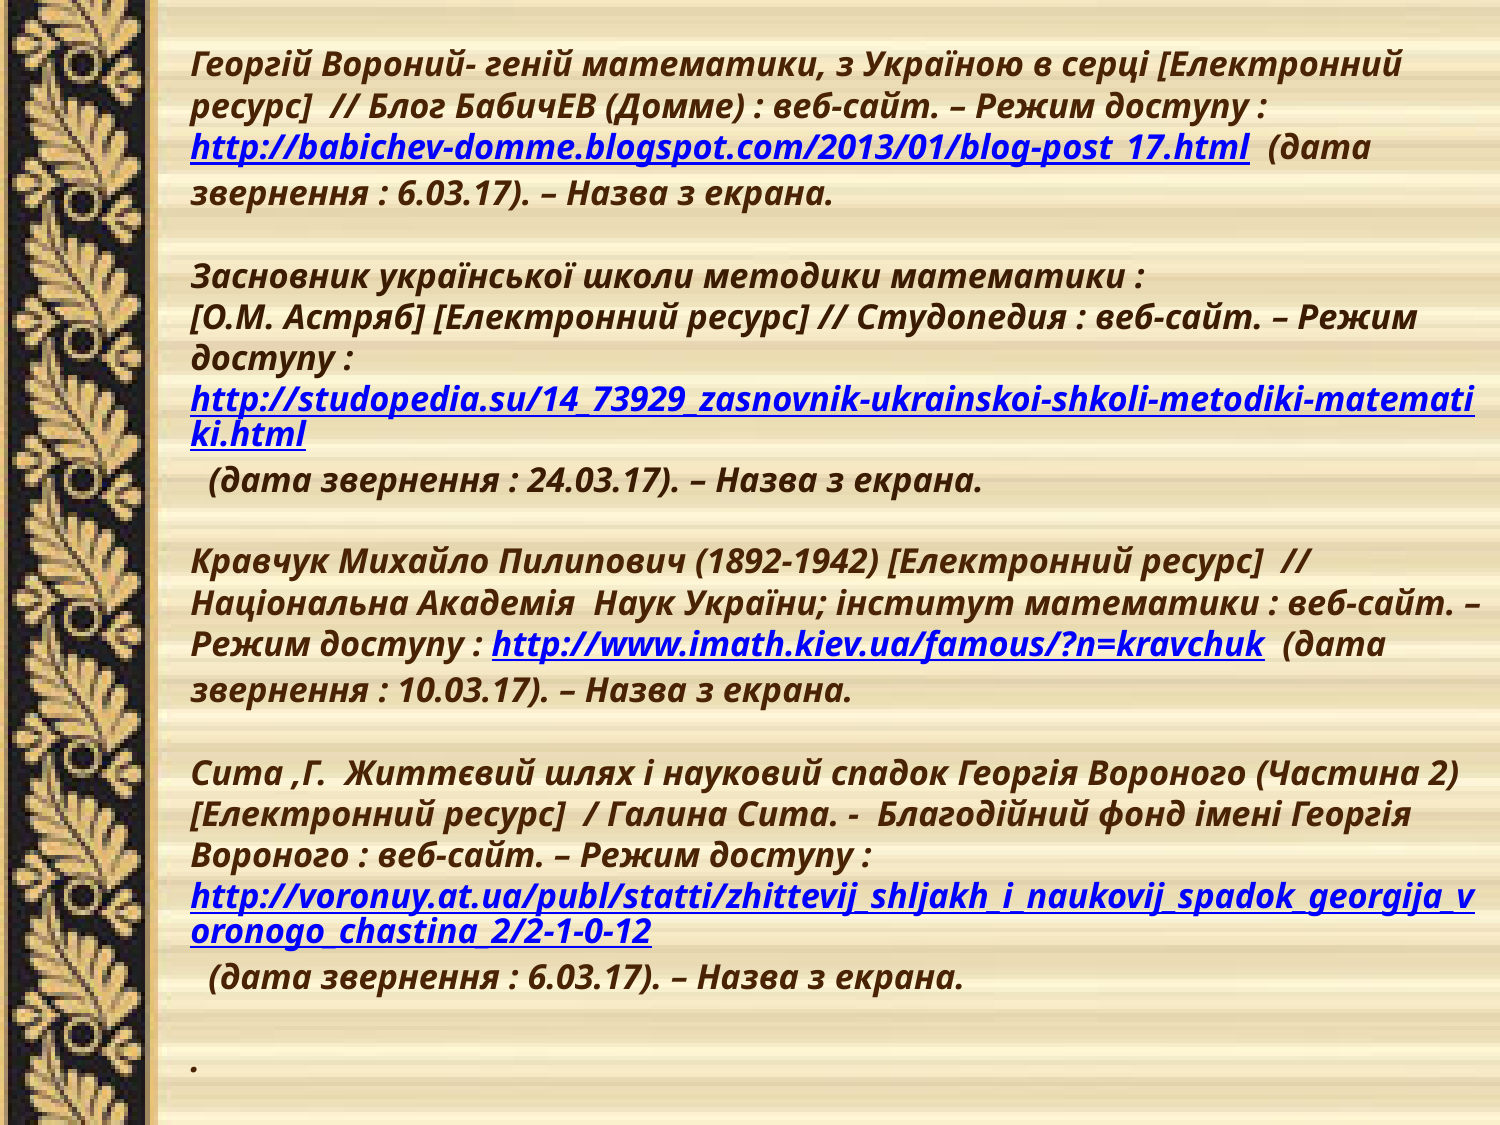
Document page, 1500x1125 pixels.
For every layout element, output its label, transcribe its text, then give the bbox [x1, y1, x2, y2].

picture [0, 0, 1500, 1125]
text_box Георгій Вороний- геній математики, з Україною в серці [Електронний ресурс] // Блог БабичЕВ (Домме) : веб-сайт. – Режим доступу : http://babichev-domme.blogspot.com/2013/01/blog-post_17.html (дата звернення : 6.03.17). – Назва з екрана. Засновник української школи методики математики : [О.М. Астряб] [Електронний ресурс] // Студопедия : веб-сайт. – Режим доступу : http://studopedia.su/14_73929_zasnovnik-ukrainskoi-shkoli-metodiki-matematiki.html (дата звернення : 24.03.17). – Назва з екрана. Кравчук Михайло Пилипович (1892-1942) [Електронний ресурс] // Національна Академія Наук України; інститут математики : веб-сайт. – Режим доступу : http://www.imath.kiev.ua/famous/?n=kravchuk (дата звернення : 10.03.17). – Назва з екрана. Сита ,Г. Життєвий шлях і науковий спадок Георгія Вороного (Частина 2) [Електронний ресурс] / Галина Сита. - Благодійний фонд імені Георгія Вороного : веб-сайт. – Режим доступу : http://voronuy.at.ua/publ/statti/zhittevij_shljakh_i_naukovij_spadok_georgija_voronogo_chastina_2/2-1-0-12 (дата звернення : 6.03.17). – Назва з екрана. . [175, 35, 1500, 1018]
